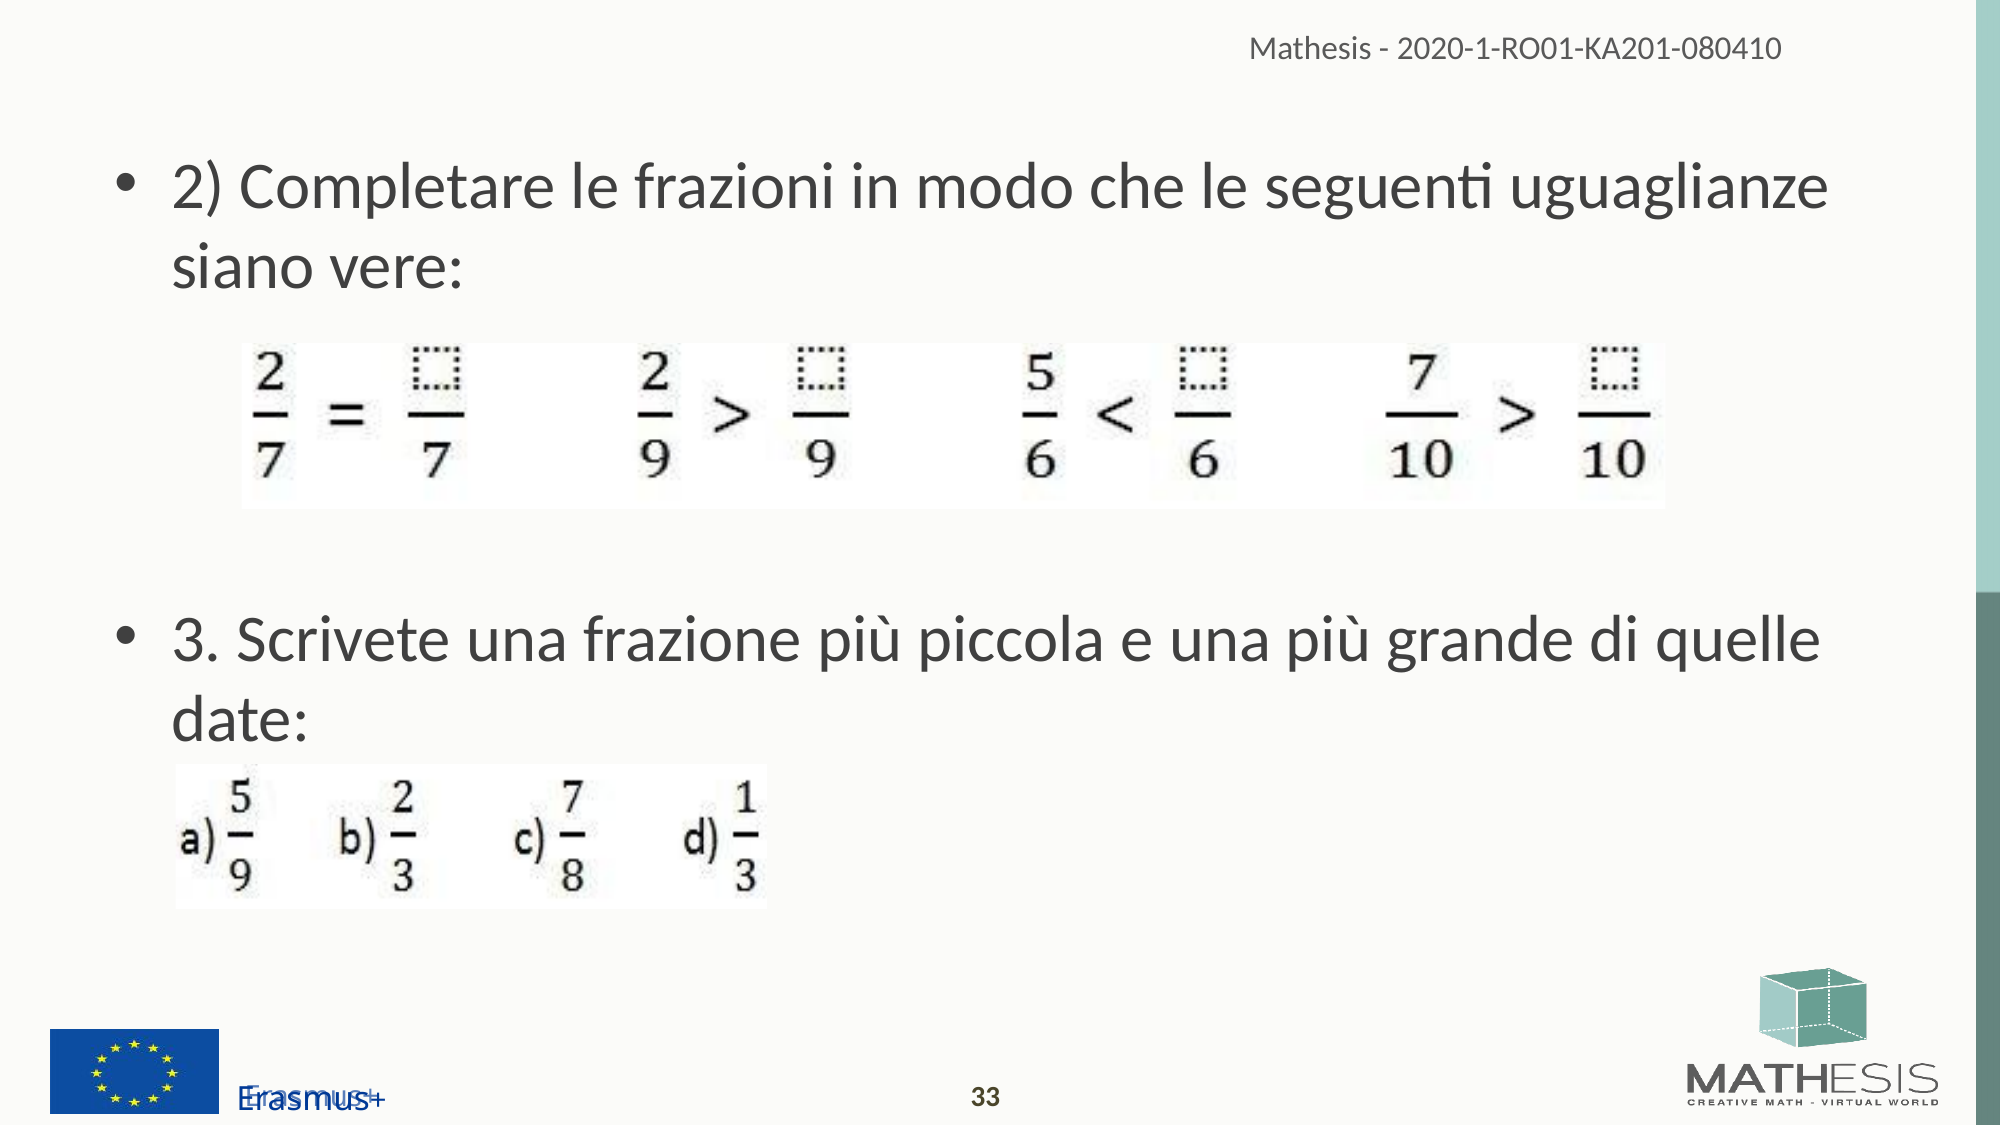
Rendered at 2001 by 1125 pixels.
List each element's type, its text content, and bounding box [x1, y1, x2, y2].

picture [241, 343, 1666, 509]
list 2) Completare le frazioni in modo che le seguenti uguaglianze siano vere: 3. Scrivete una frazione più piccola e una più grande di quelle date: [99, 134, 1900, 1005]
picture [175, 763, 768, 909]
picture [50, 1029, 219, 1114]
